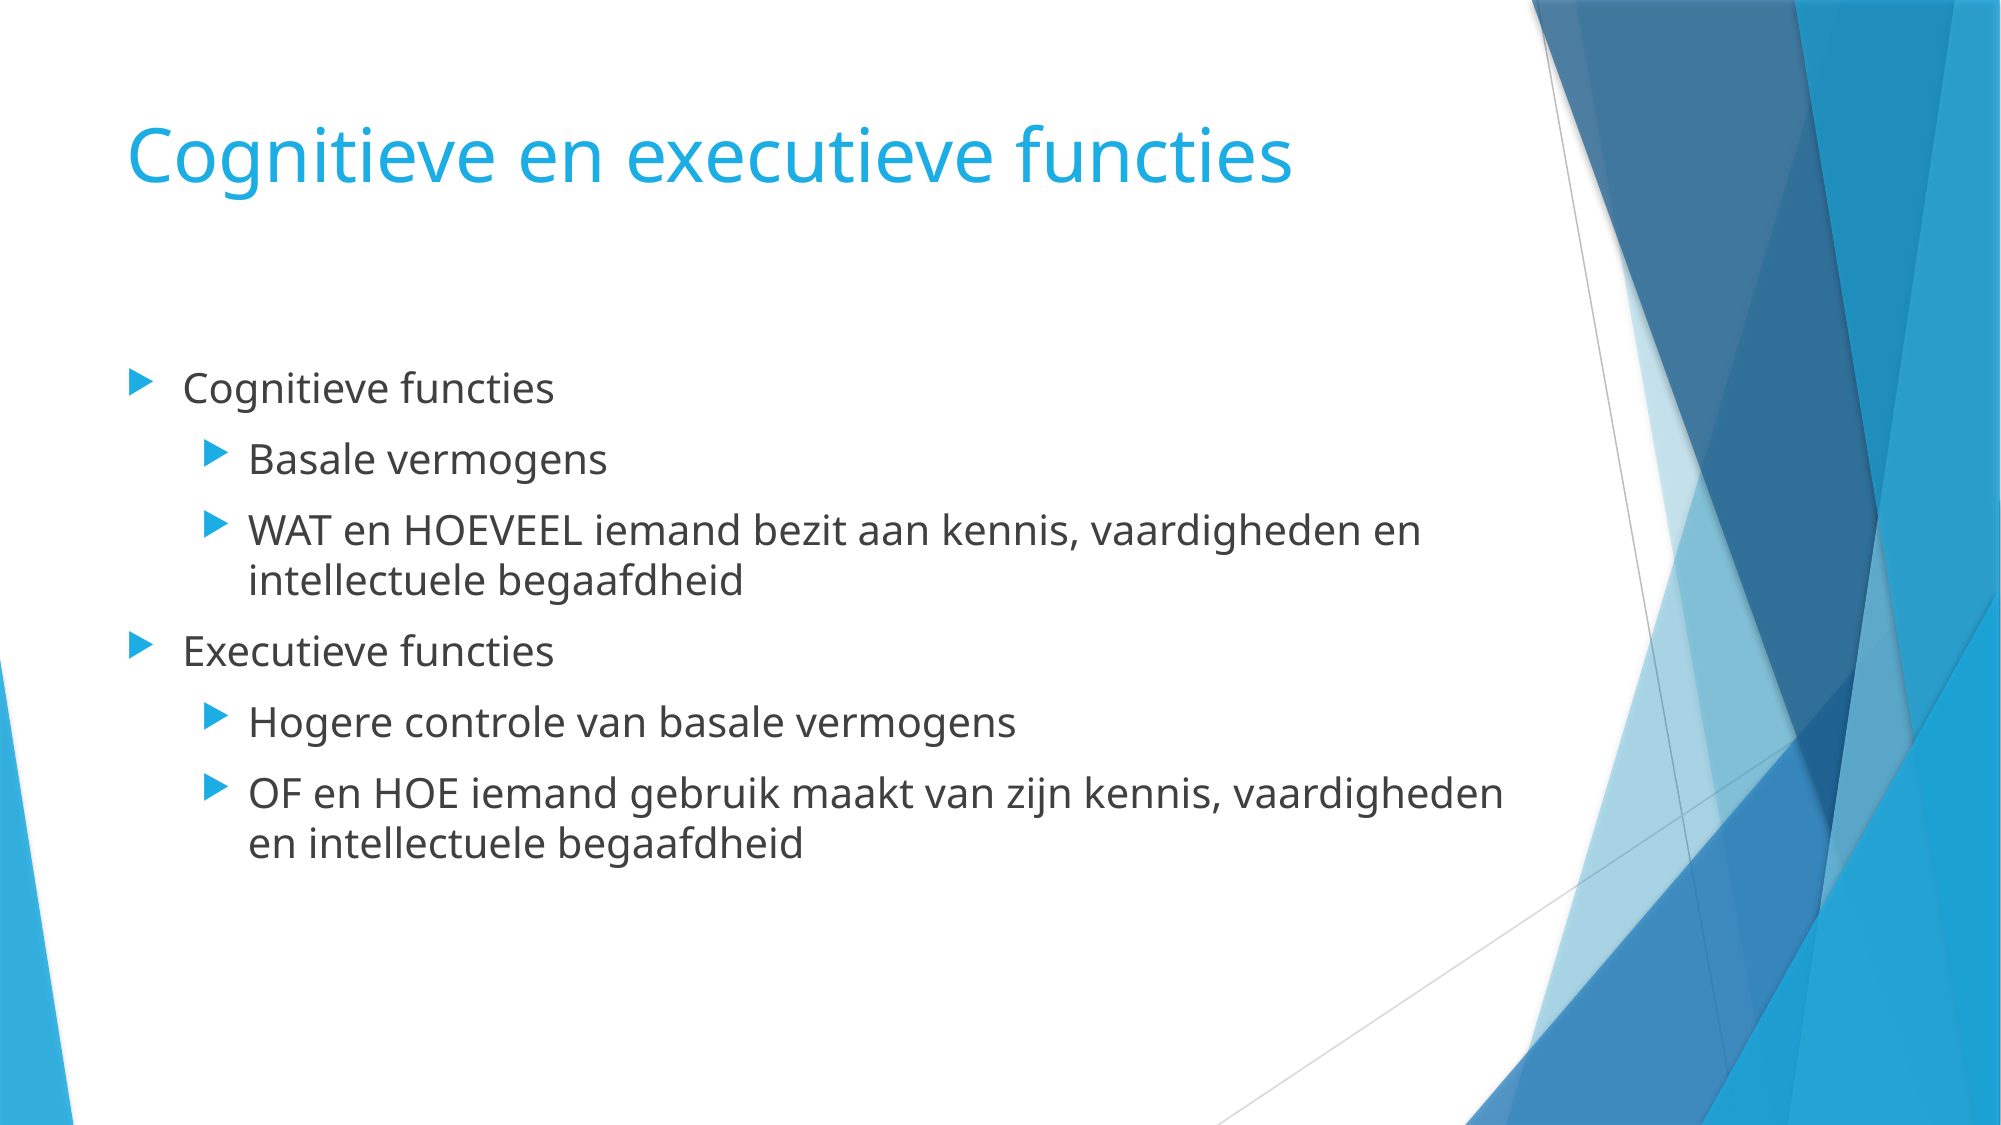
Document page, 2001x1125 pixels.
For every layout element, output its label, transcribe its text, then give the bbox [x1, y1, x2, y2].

list Cognitieve functies Basale vermogens WAT en HOEVEEL iemand bezit aan kennis, vaardigheden en intellectuele begaafdheid Executieve functies Hogere controle van basale vermogens OF en HOE iemand gebruik maakt van zijn kennis, vaardigheden en intellectuele begaafdheid [111, 354, 1522, 992]
title Cognitieve en executieve functies [111, 99, 1522, 317]
